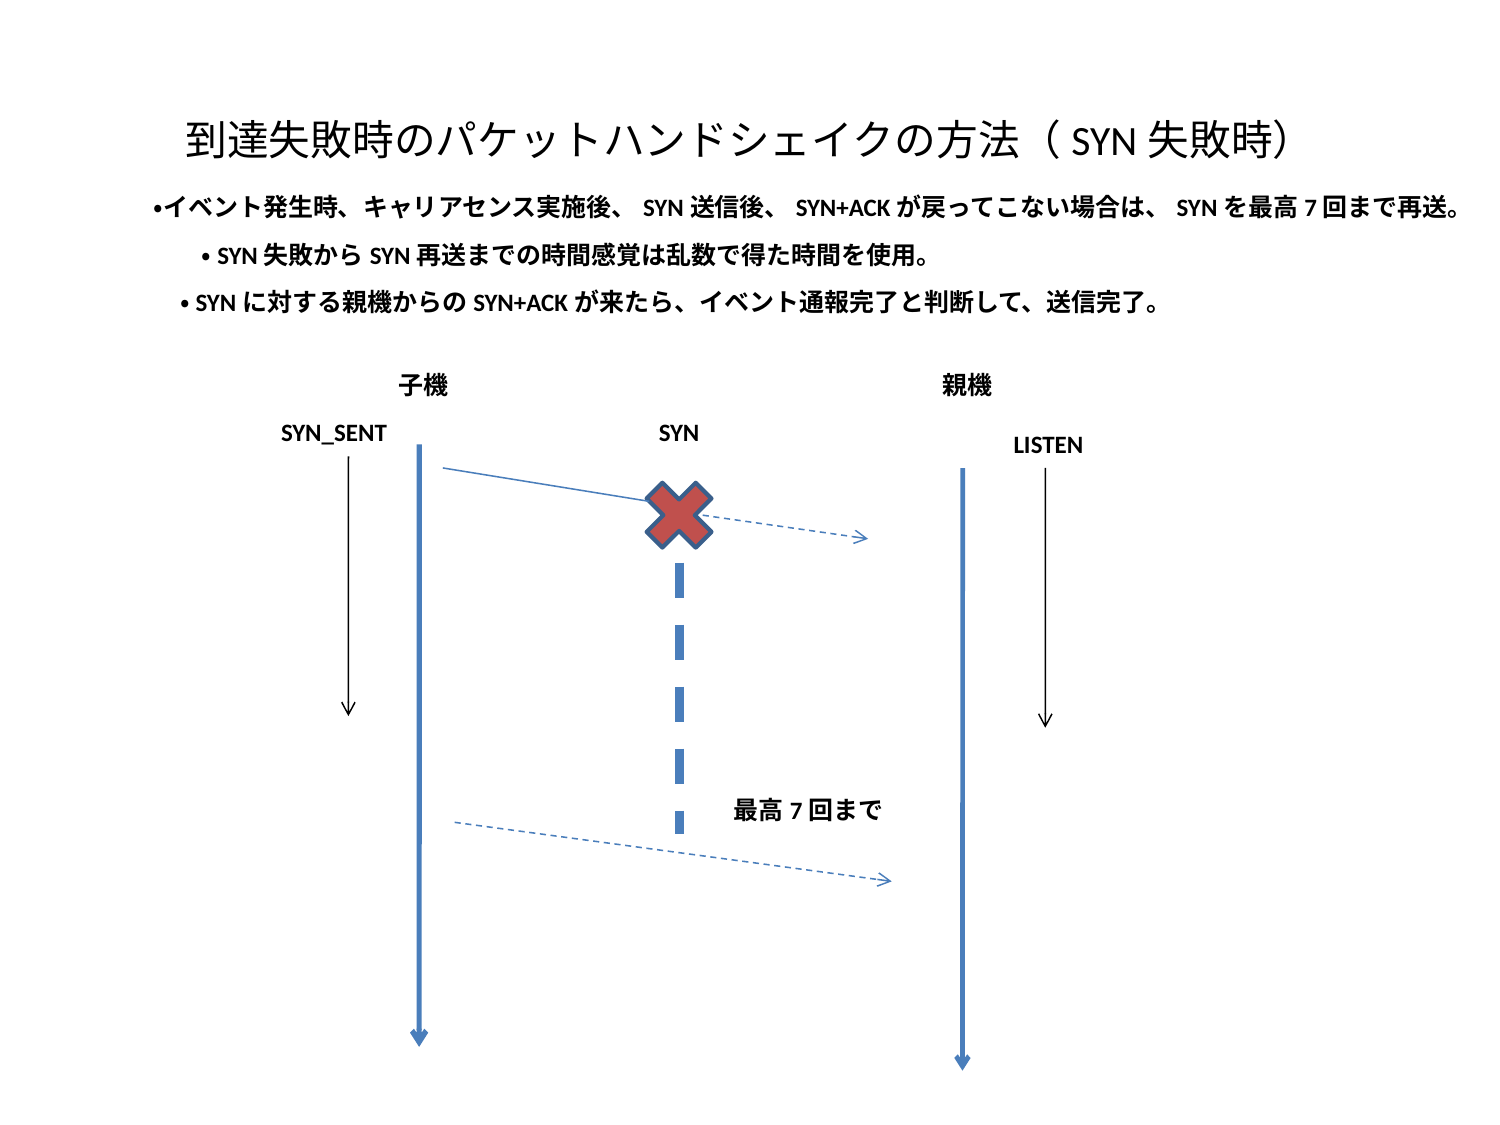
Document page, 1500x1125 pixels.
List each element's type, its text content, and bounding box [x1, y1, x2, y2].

text_box SYN_SENT [266, 408, 403, 454]
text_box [442, 467, 650, 502]
title 到達失敗時のパケットハンドシェイクの方法（SYN失敗時） [75, 45, 1425, 233]
text_box 子機 [384, 361, 464, 407]
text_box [702, 514, 869, 540]
text_box ・SYNに対する親機からのSYN+ACKが来たら、イベント通報完了と判断して、送信完了。 [165, 278, 1188, 324]
text_box 親機 [927, 361, 1008, 407]
text_box 最高7回まで [718, 786, 899, 832]
text_box SYN [644, 408, 715, 454]
text_box LISTEN [998, 420, 1099, 466]
text_box ・イベント発生時、キャリアセンス実施後、SYN送信後、SYN+ACKが戻ってこない場合は、SYNを最高7回まで再送。 [139, 184, 1488, 230]
text_box [644, 480, 714, 550]
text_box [454, 822, 892, 882]
text_box ・SYN失敗からSYN再送までの時間感覚は乱数で得た時間を使用。 [187, 231, 957, 277]
